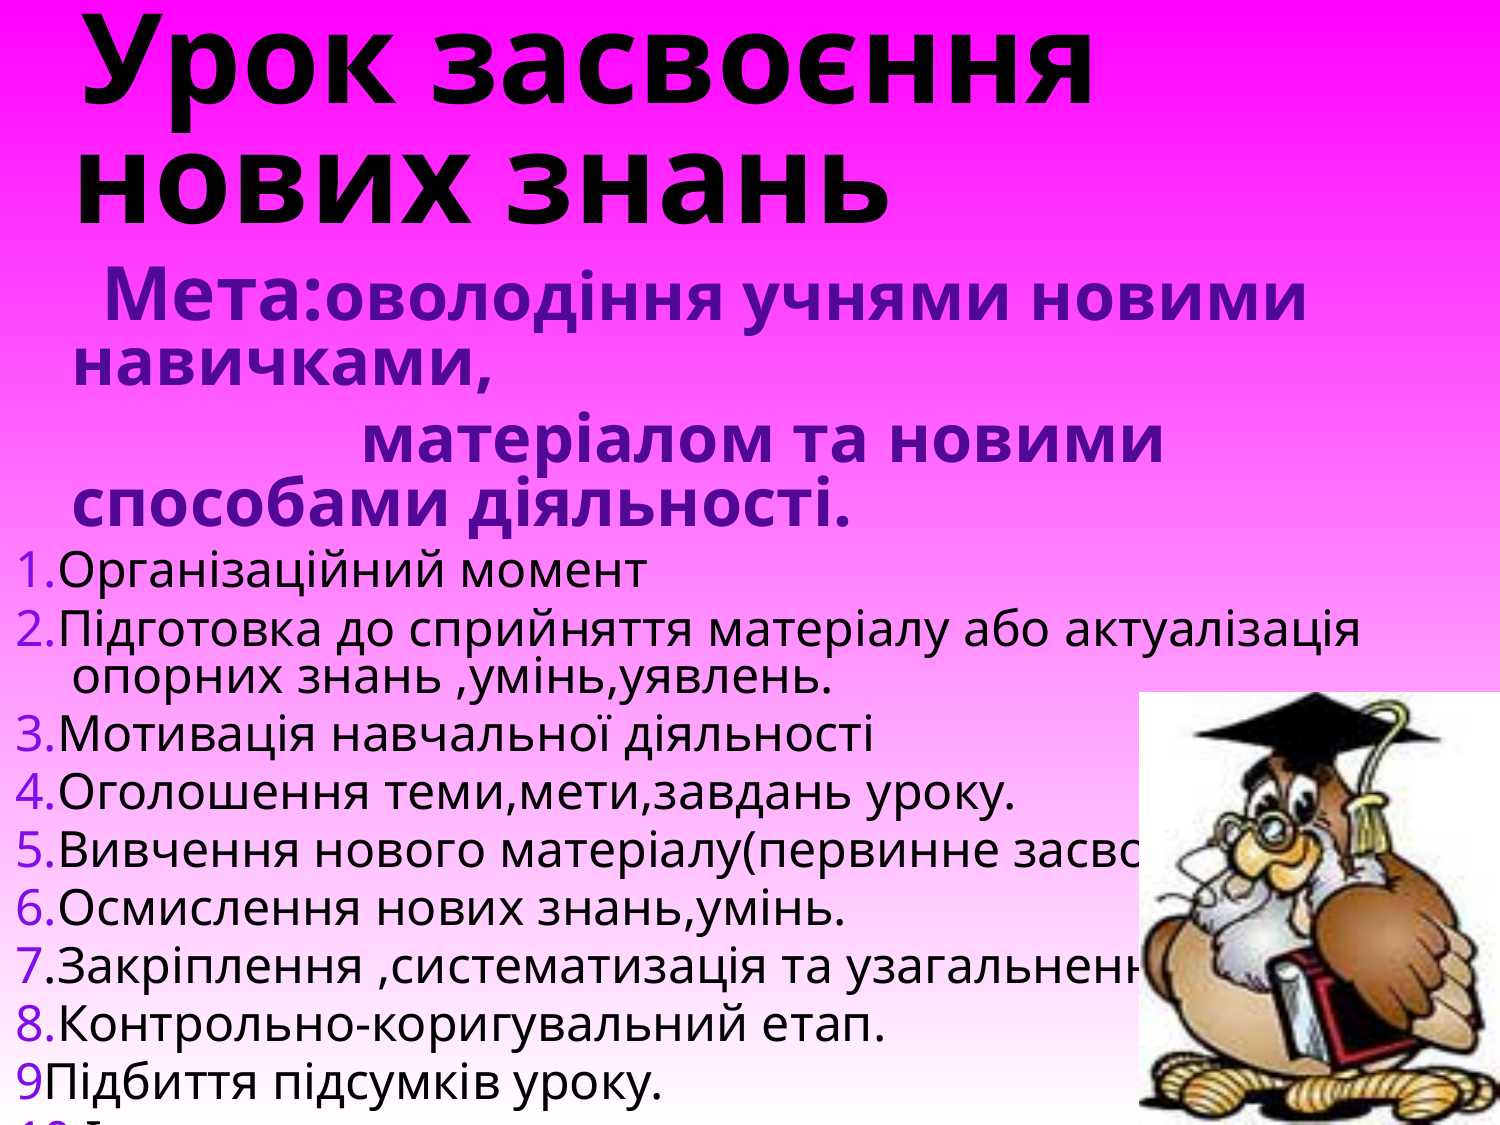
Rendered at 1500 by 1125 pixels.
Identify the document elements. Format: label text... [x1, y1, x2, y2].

list Урок засвоєння нових знань Мета:оволодіння учнями новими навичками, матеріалом та новими способами діяльності. 1.Організаційний момент 2.Підготовка до сприйняття матеріалу або актуалізація опорних знань ,умінь,уявлень. 3.Мотивація навчальної діяльності 4.Оголошення теми,мети,завдань уроку. 5.Вивчення нового матеріалу(первинне засвоєння) 6.Осмислення нових знань,умінь. 7.Закріплення ,систематизація та узагальнення. 8.Контрольно-коригувальний етап. 9Підбиття підсумків уроку. 10.Інструктаж щодо виконання домашнього завдання. [0, 0, 1500, 1125]
picture [1139, 692, 1500, 1125]
